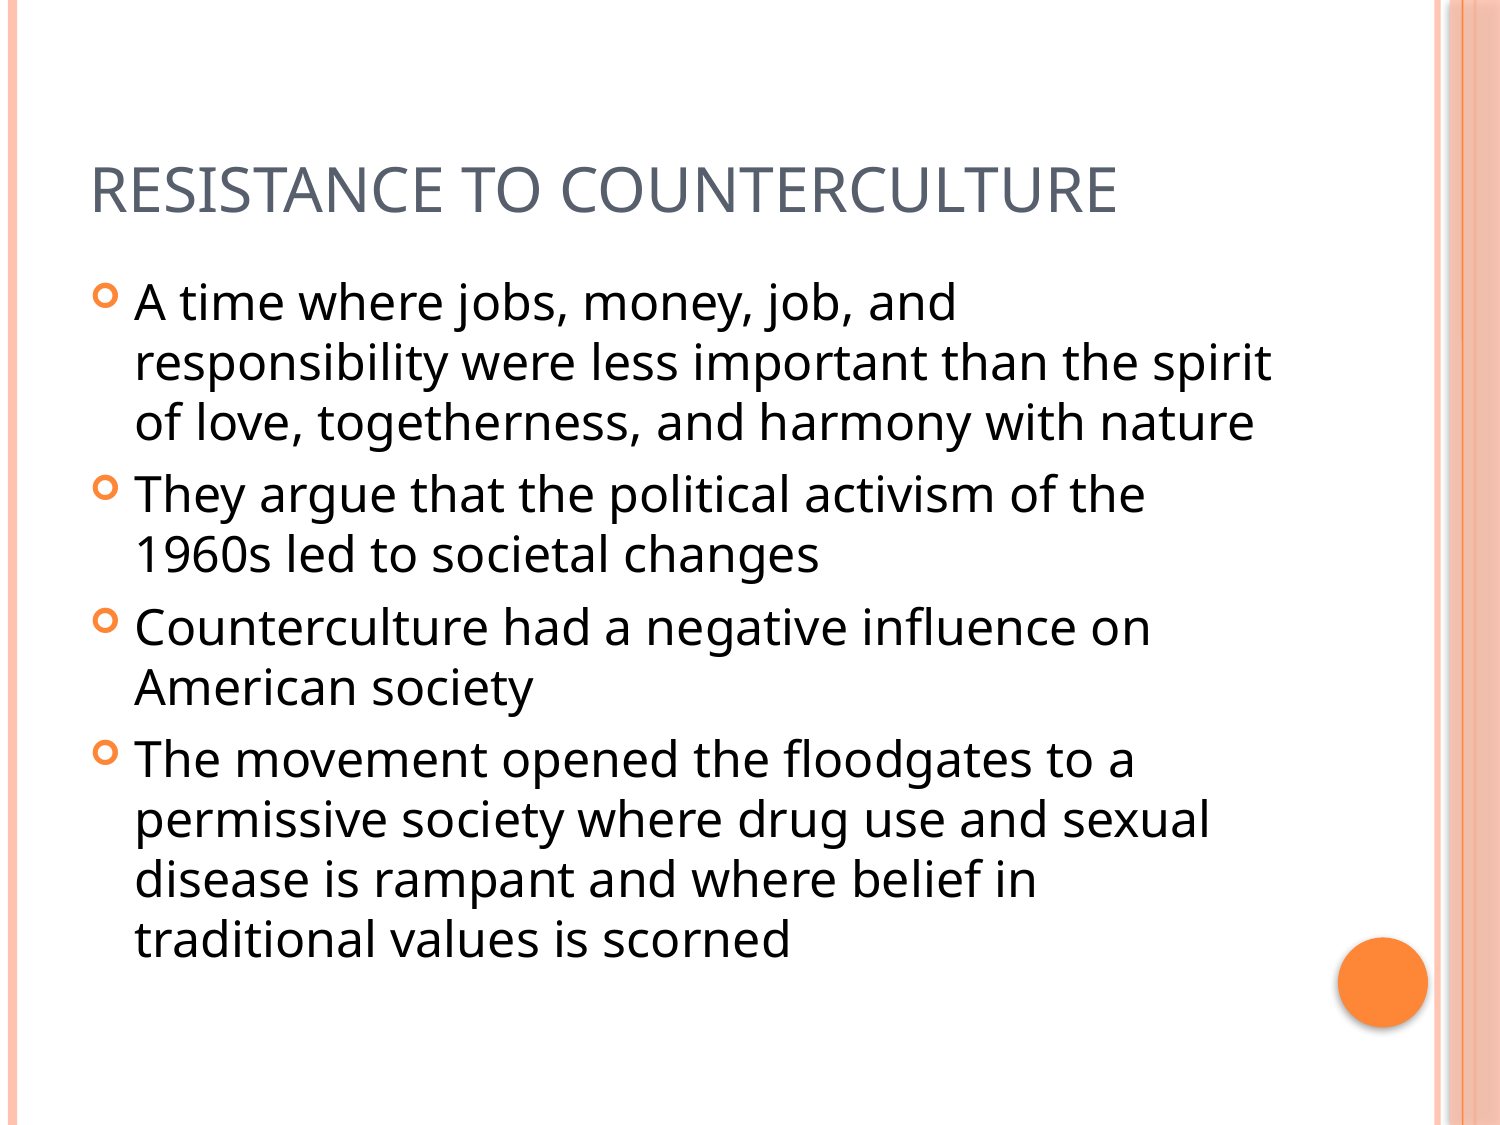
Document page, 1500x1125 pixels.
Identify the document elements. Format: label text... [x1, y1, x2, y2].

title Resistance to counterculture [75, 45, 1300, 233]
list A time where jobs, money, job, and responsibility were less important than the spirit of love, togetherness, and harmony with nature They argue that the political activism of the 1960s led to societal changes Counterculture had a negative influence on American society The movement opened the floodgates to a permissive society where drug use and sexual disease is rampant and where belief in traditional values is scorned [75, 262, 1300, 1062]
